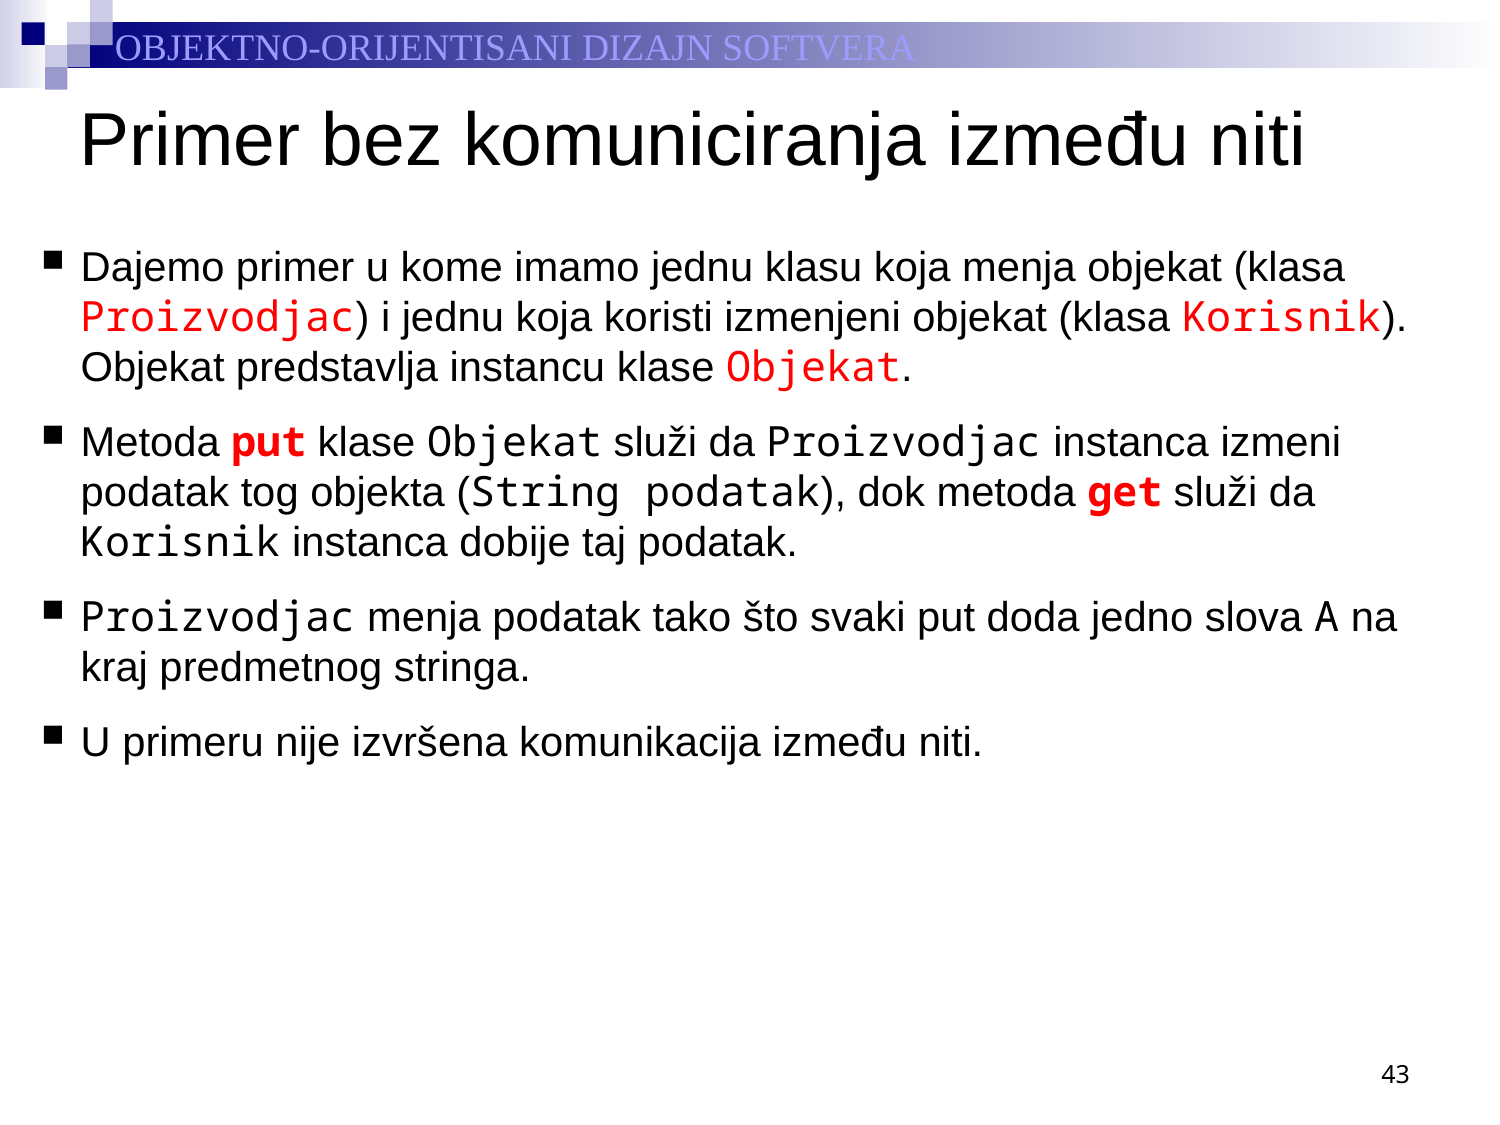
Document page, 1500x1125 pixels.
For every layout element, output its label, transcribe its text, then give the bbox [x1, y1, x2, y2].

text_box Dajemo primer u kome imamo jednu klasu koja menja objekat (klasa Proizvodjac) i jednu koja koristi izmenjeni objekat (klasa Korisnik). Objekat predstavlja instancu klase Objekat. Metoda put klase Objekat služi da Proizvodjac instanca izmeni podatak tog objekta (String podatak), dok metoda get služi da Korisnik instanca dobije taj podatak. Proizvodjac menja podatak tako što svaki put doda jedno slova A na kraj predmetnog stringa. U primeru nije izvršena komunikacija između niti. [29, 231, 1471, 799]
title Primer bez komuniciranja između niti [64, 86, 1341, 185]
slide_number 43 [1074, 1024, 1426, 1101]
